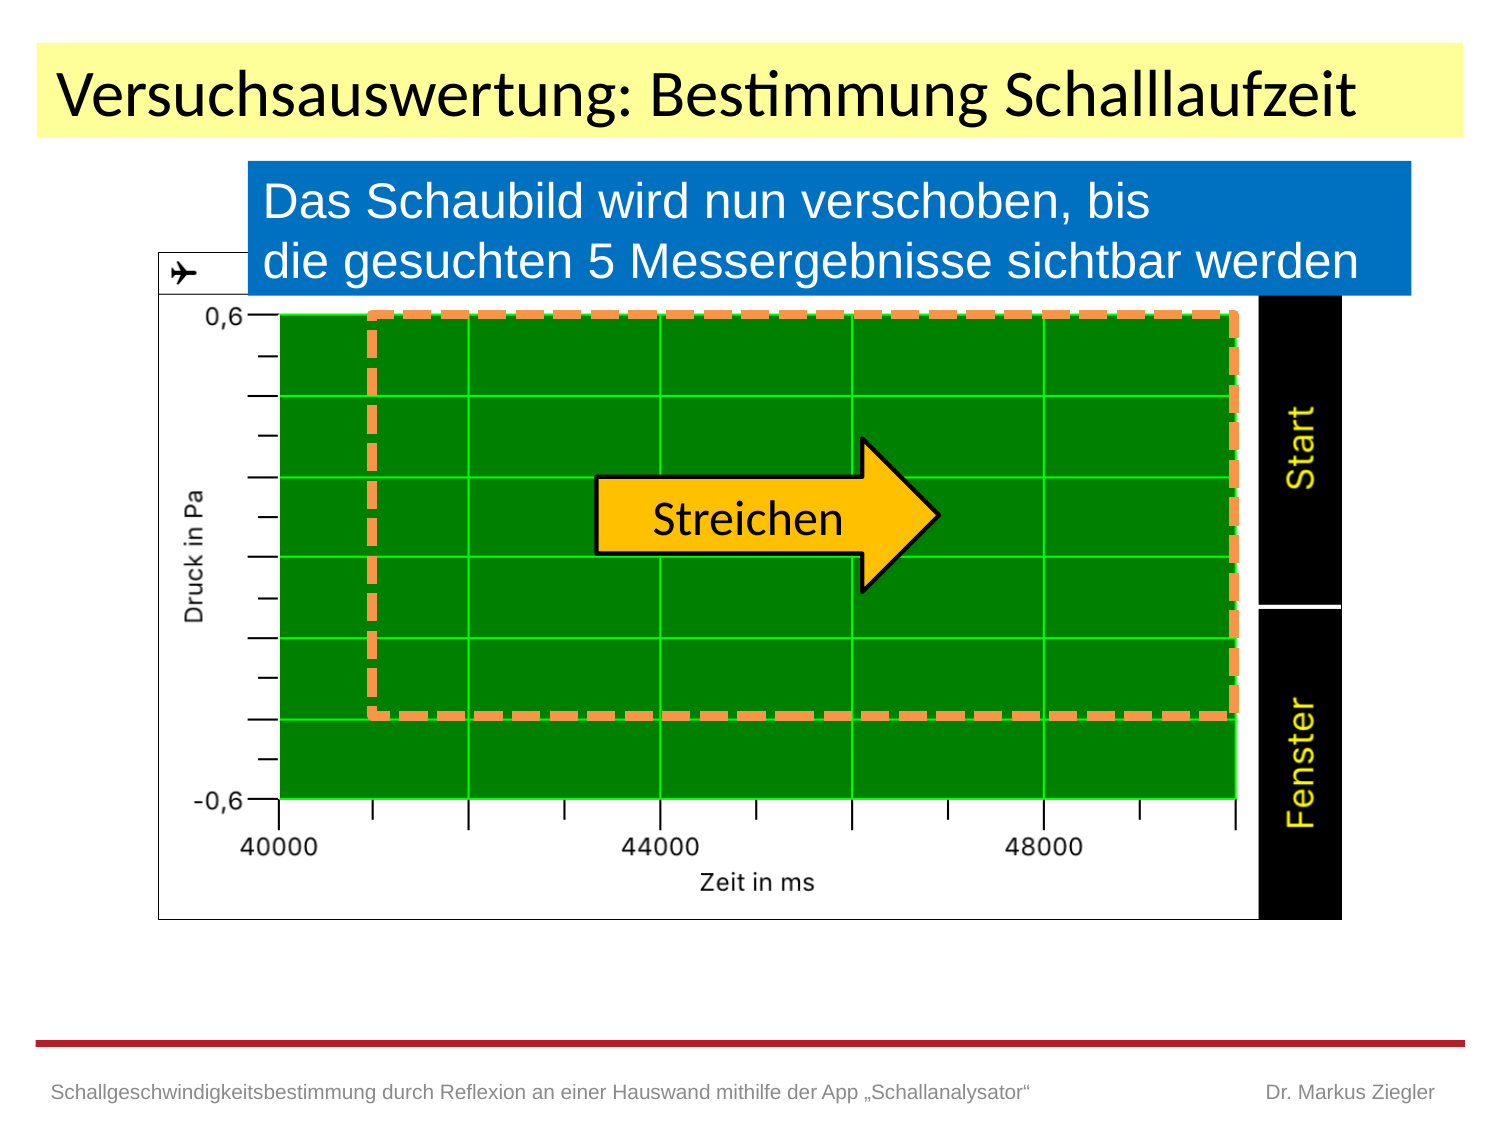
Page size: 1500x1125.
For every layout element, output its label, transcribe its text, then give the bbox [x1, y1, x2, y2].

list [158, 252, 1343, 920]
title Versuchsauswertung: Bestimmung Schalllaufzeit [41, 42, 1459, 149]
text_box Das Schaubild wird nun verschoben, bis die gesuchten 5 Messergebnisse sichtbar werden [247, 160, 1412, 296]
footer Schallgeschwindigkeitsbestimmung durch Reflexion an einer Hauswand mithilfe der App „Schallanalysator“ Dr. Markus Ziegler [35, 1061, 1459, 1122]
